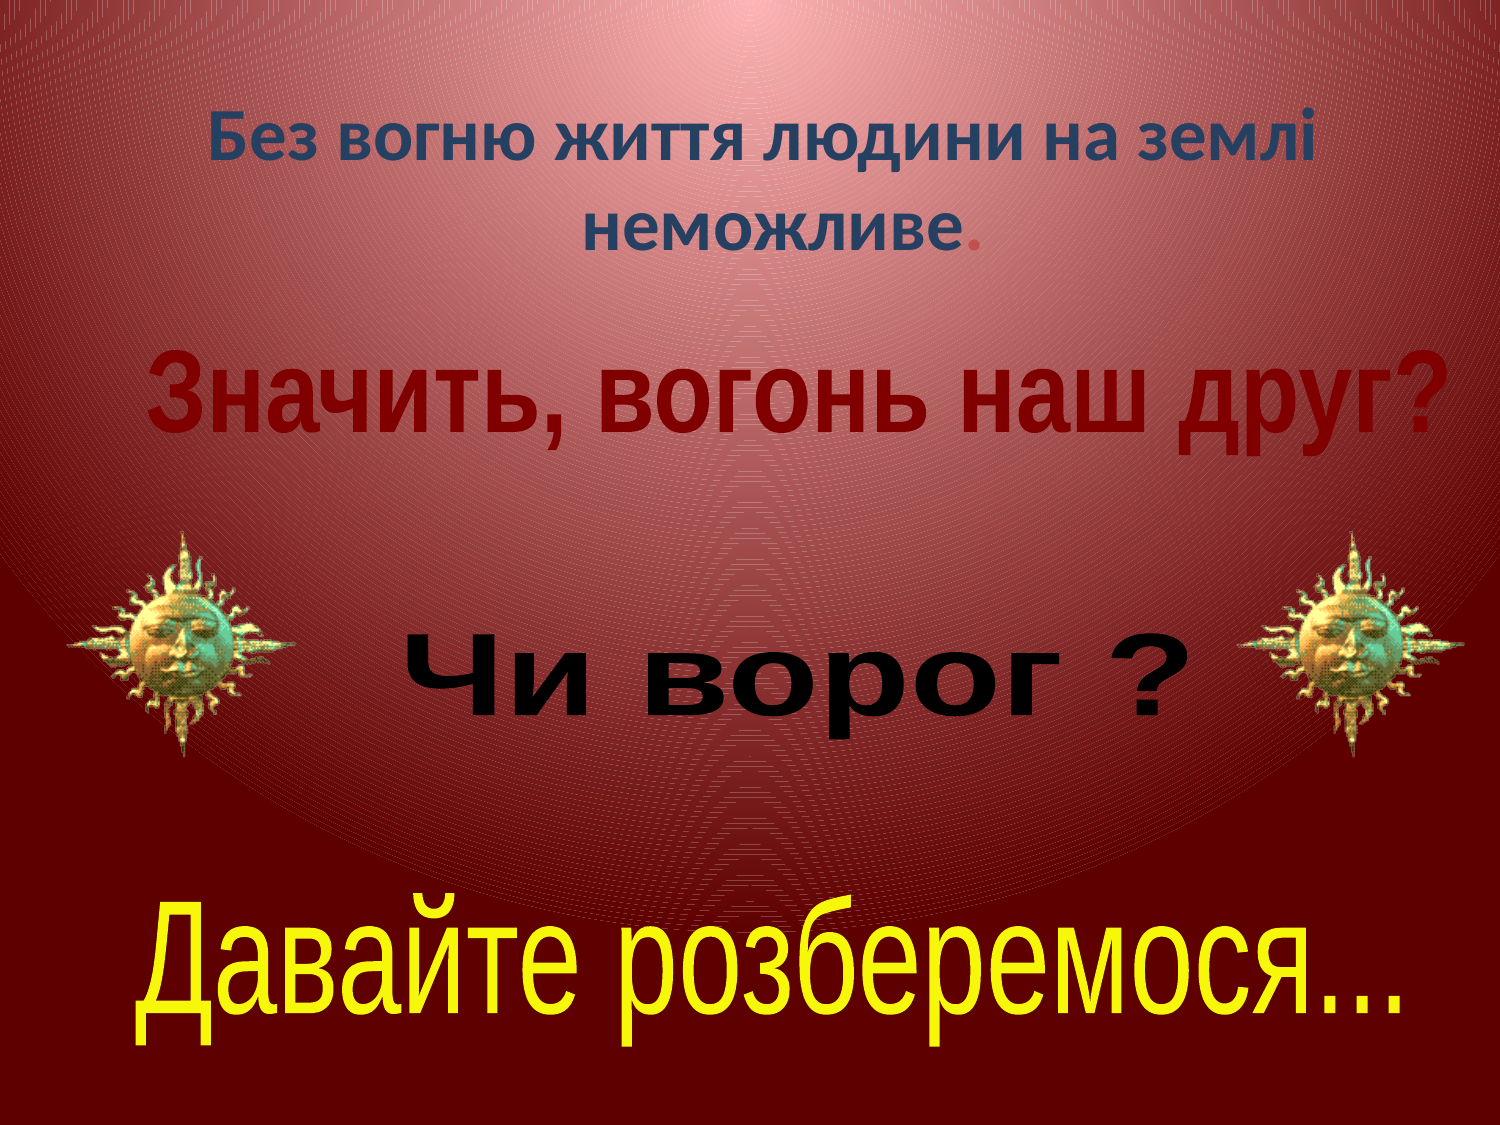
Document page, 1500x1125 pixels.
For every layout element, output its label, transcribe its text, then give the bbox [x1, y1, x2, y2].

picture [1234, 526, 1469, 762]
list Без вогню життя людини на землі неможливе. [88, 77, 1439, 292]
picture [64, 526, 300, 762]
